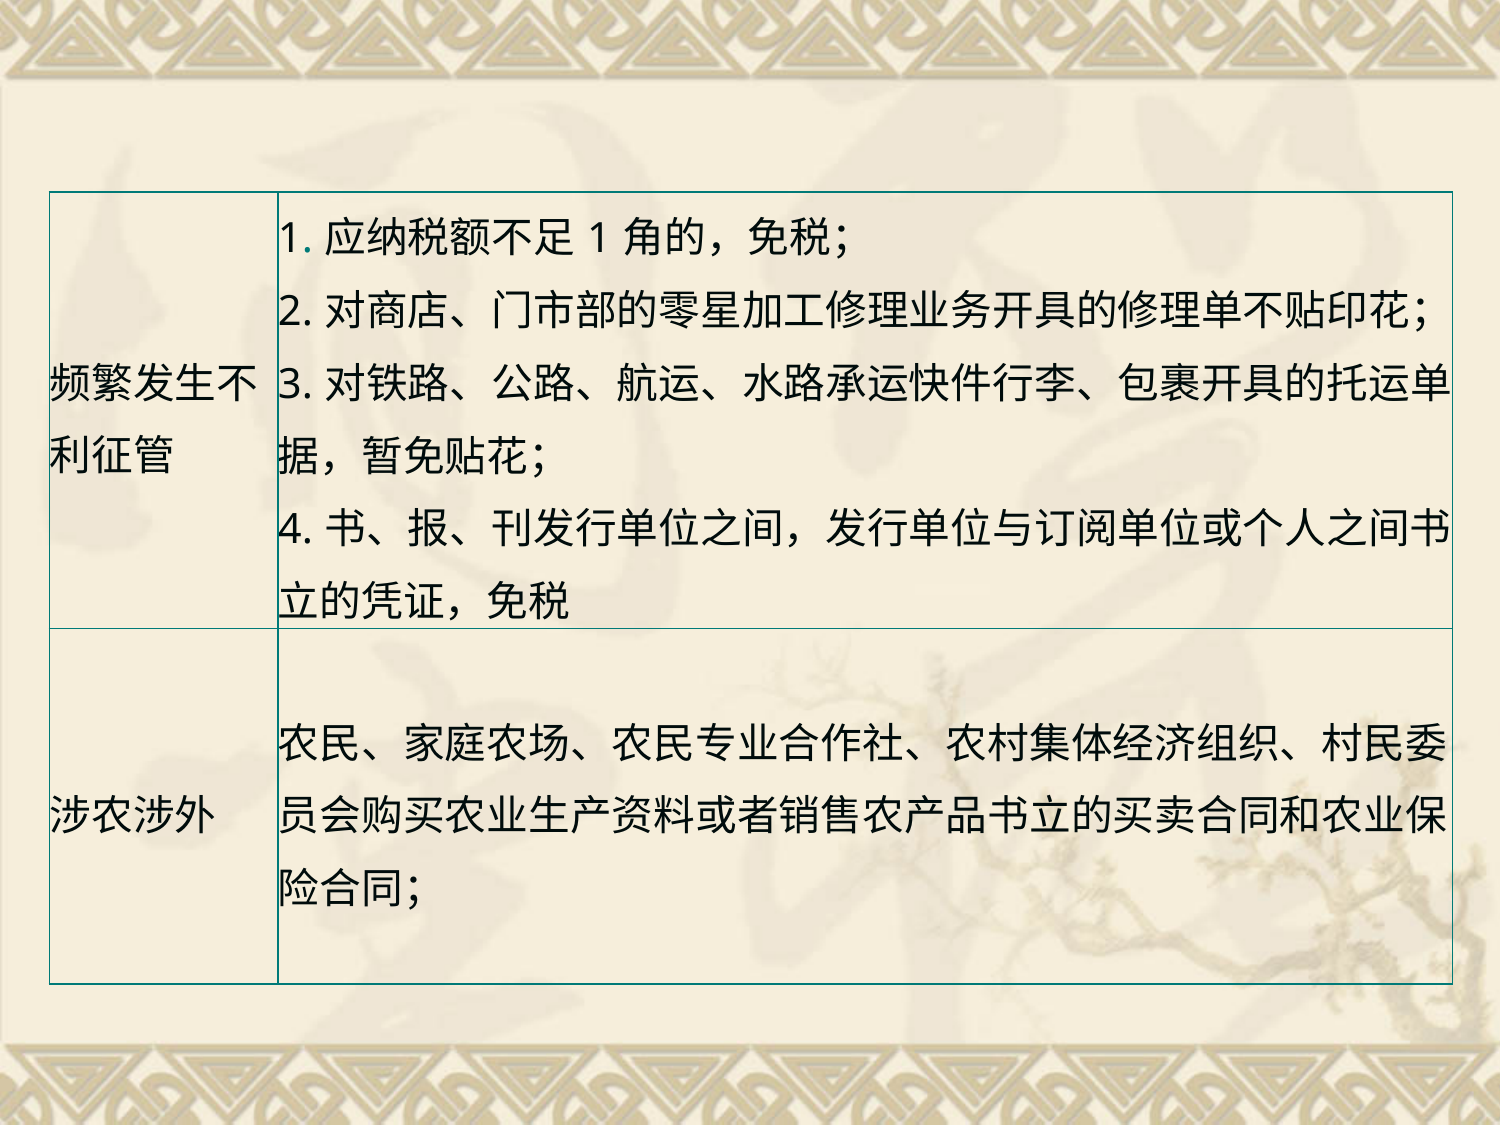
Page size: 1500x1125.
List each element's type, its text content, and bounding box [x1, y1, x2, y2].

table_header 1.应纳税额不足1角的，免税； 2.对商店、门市部的零星加工修理业务开具的修理单不贴印花； 3.对铁路、公路、航运、水路承运快件行李、包裹开具的托运单据，暂免贴花； 4.书、报、刊发行单位之间，发行单位与订阅单位或个人之间书立的凭证，免税 [279, 193, 1452, 628]
table_cell 涉农涉外 [50, 629, 277, 983]
picture [0, 0, 1500, 1125]
table_header 频繁发生不利征管 [50, 193, 277, 628]
table_cell 农民、家庭农场、农民专业合作社、农村集体经济组织、村民委员会购买农业生产资料或者销售农产品书立的买卖合同和农业保险合同； [279, 629, 1452, 983]
